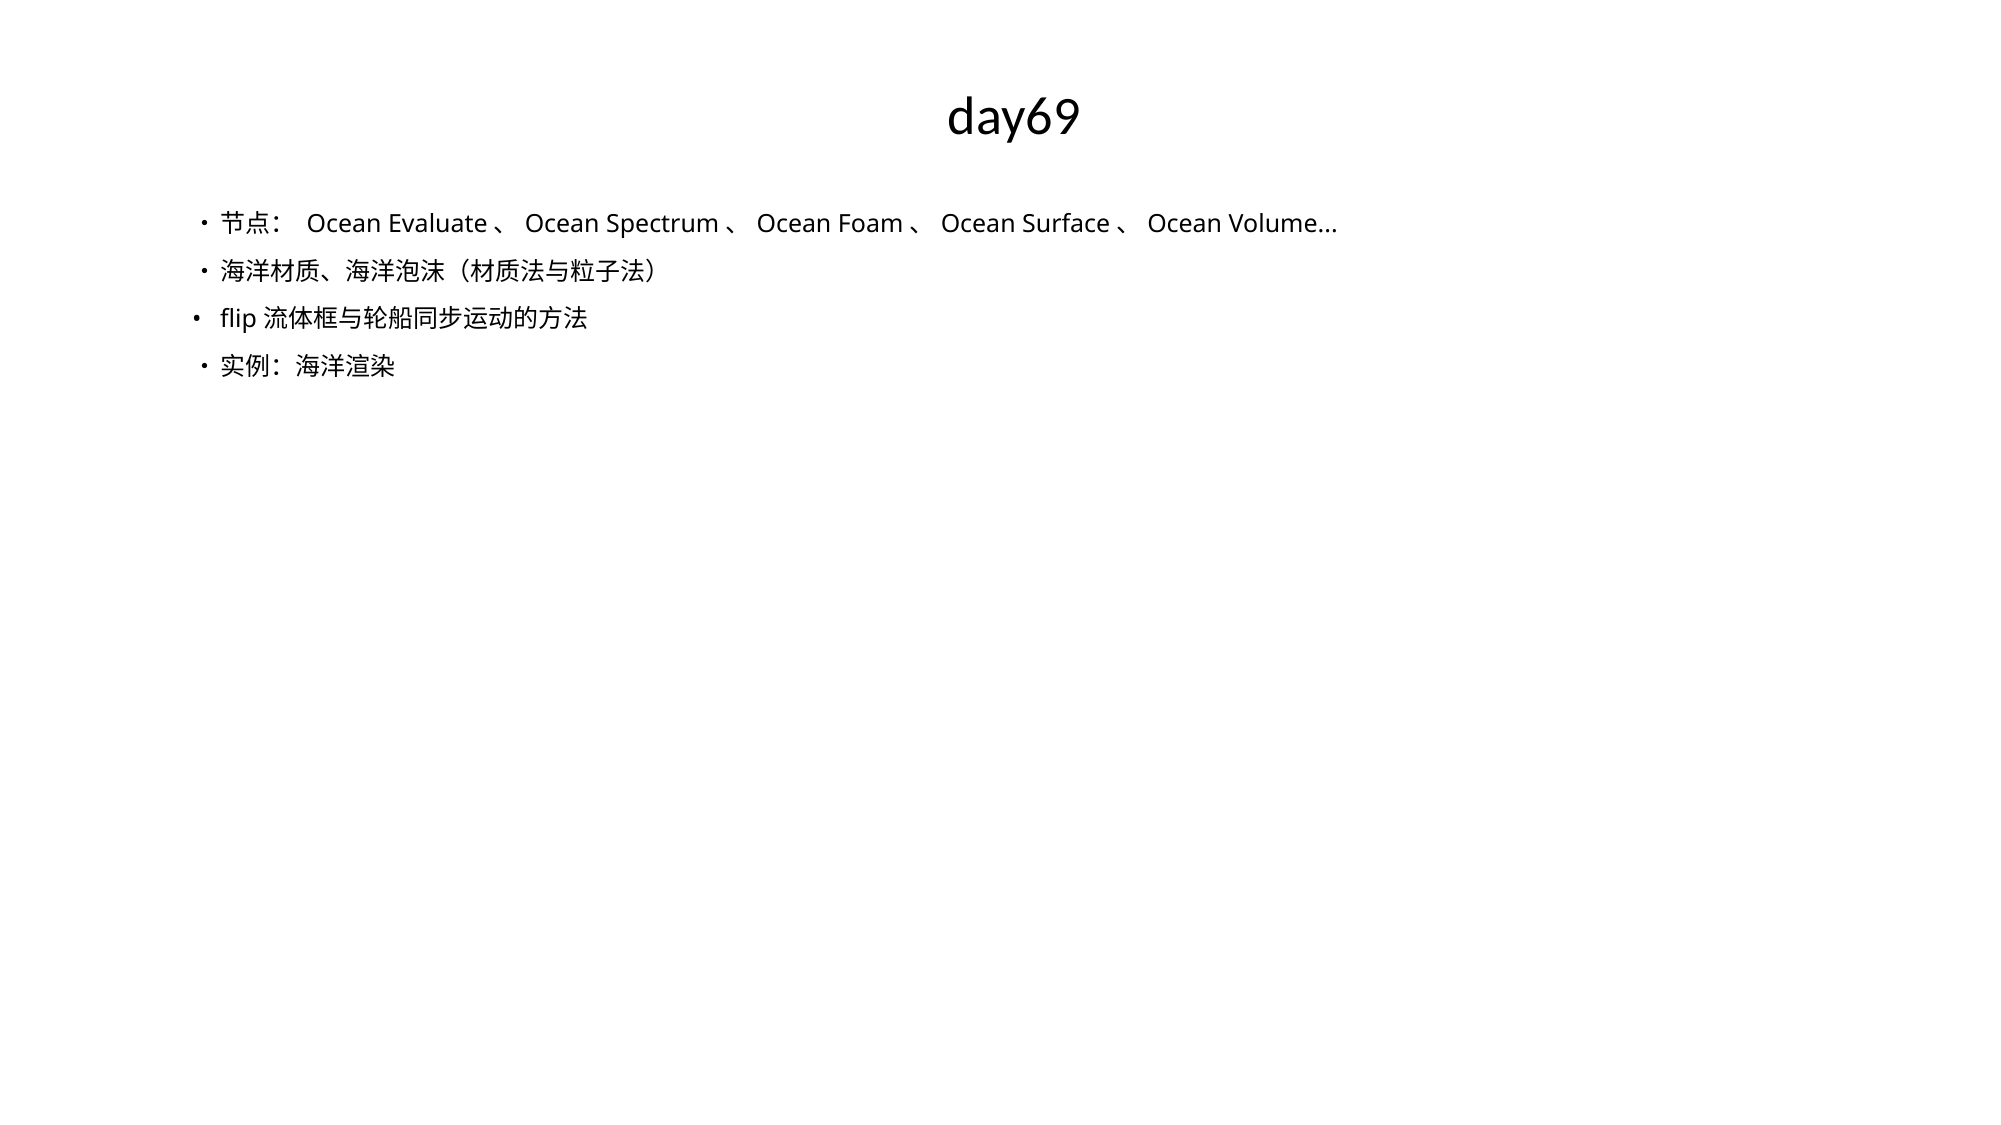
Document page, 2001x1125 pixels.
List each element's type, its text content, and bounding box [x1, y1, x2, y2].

title day69 [543, 41, 1486, 154]
subtitle • 节点： Ocean Evaluate、Ocean Spectrum、Ocean Foam、Ocean Surface、Ocean Volume... • 海洋材质、海洋泡沫（材质法与粒子法） • flip流体框与轮船同步运动的方法 • 实例：海洋渲染 [176, 203, 1815, 903]
